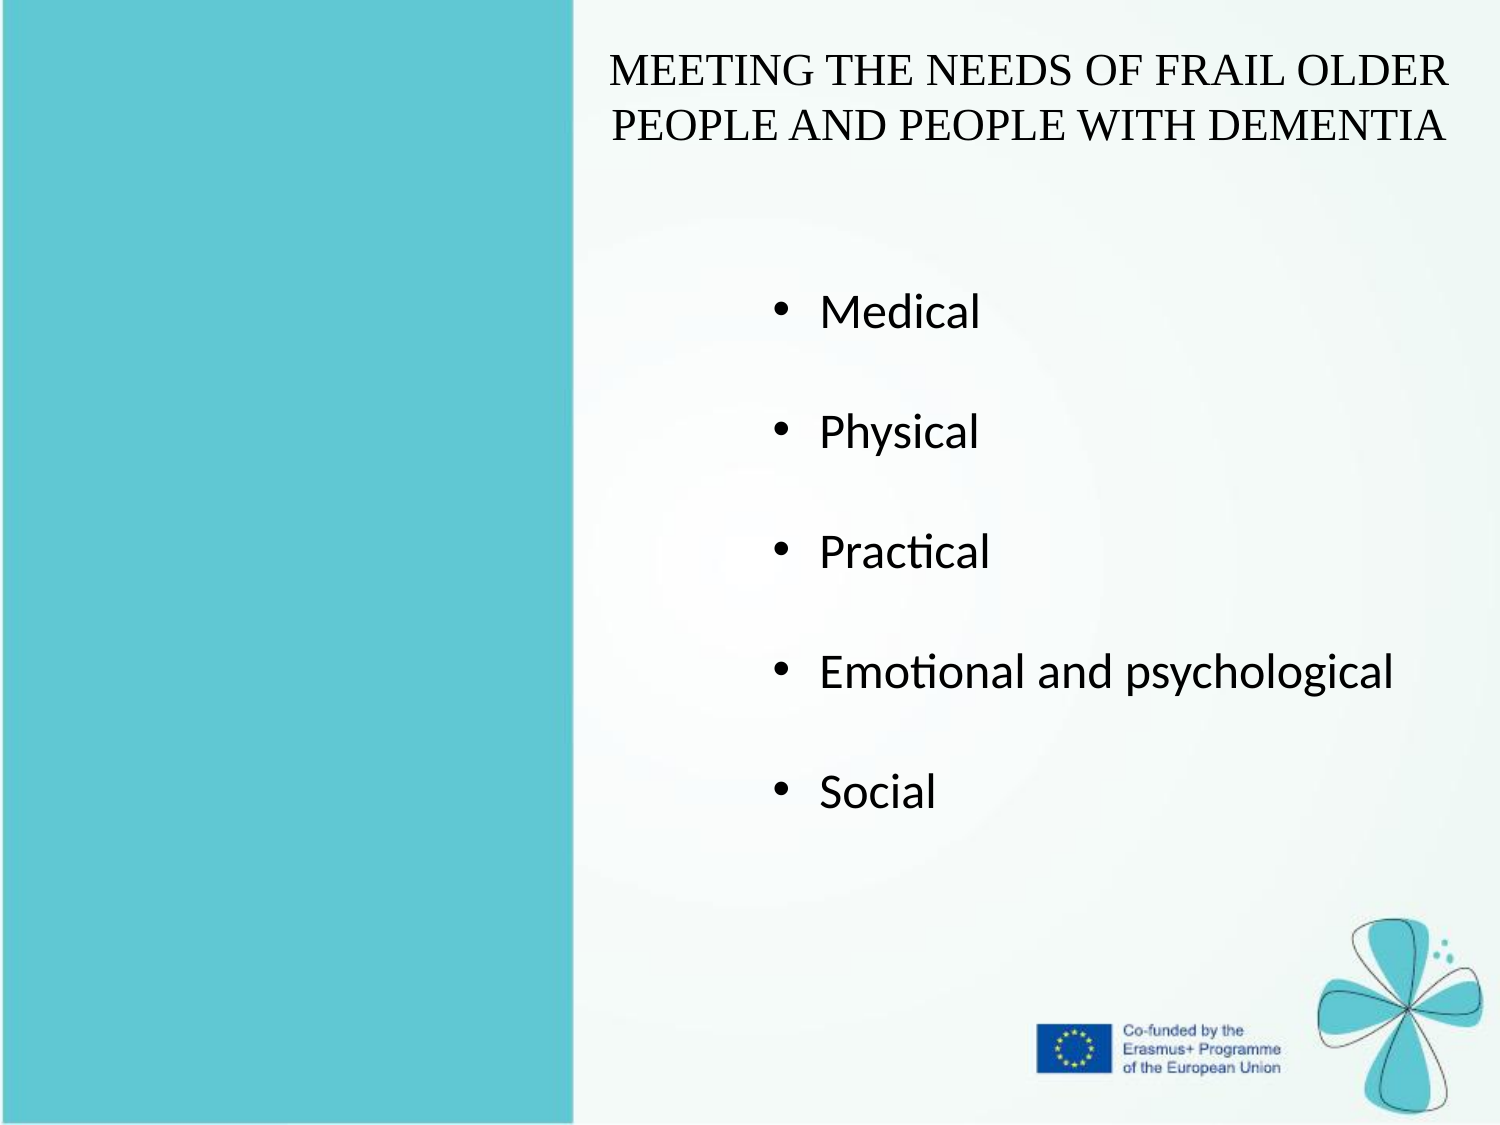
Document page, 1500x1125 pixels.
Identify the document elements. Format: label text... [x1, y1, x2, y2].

text_box Medical Physical Practical Emotional and psychological Social [757, 270, 1422, 886]
picture [0, 0, 1500, 1125]
text_box MEETING THE NEEDS OF FRAIL OLDER PEOPLE AND PEOPLE WITH DEMENTIA [574, 31, 1484, 157]
